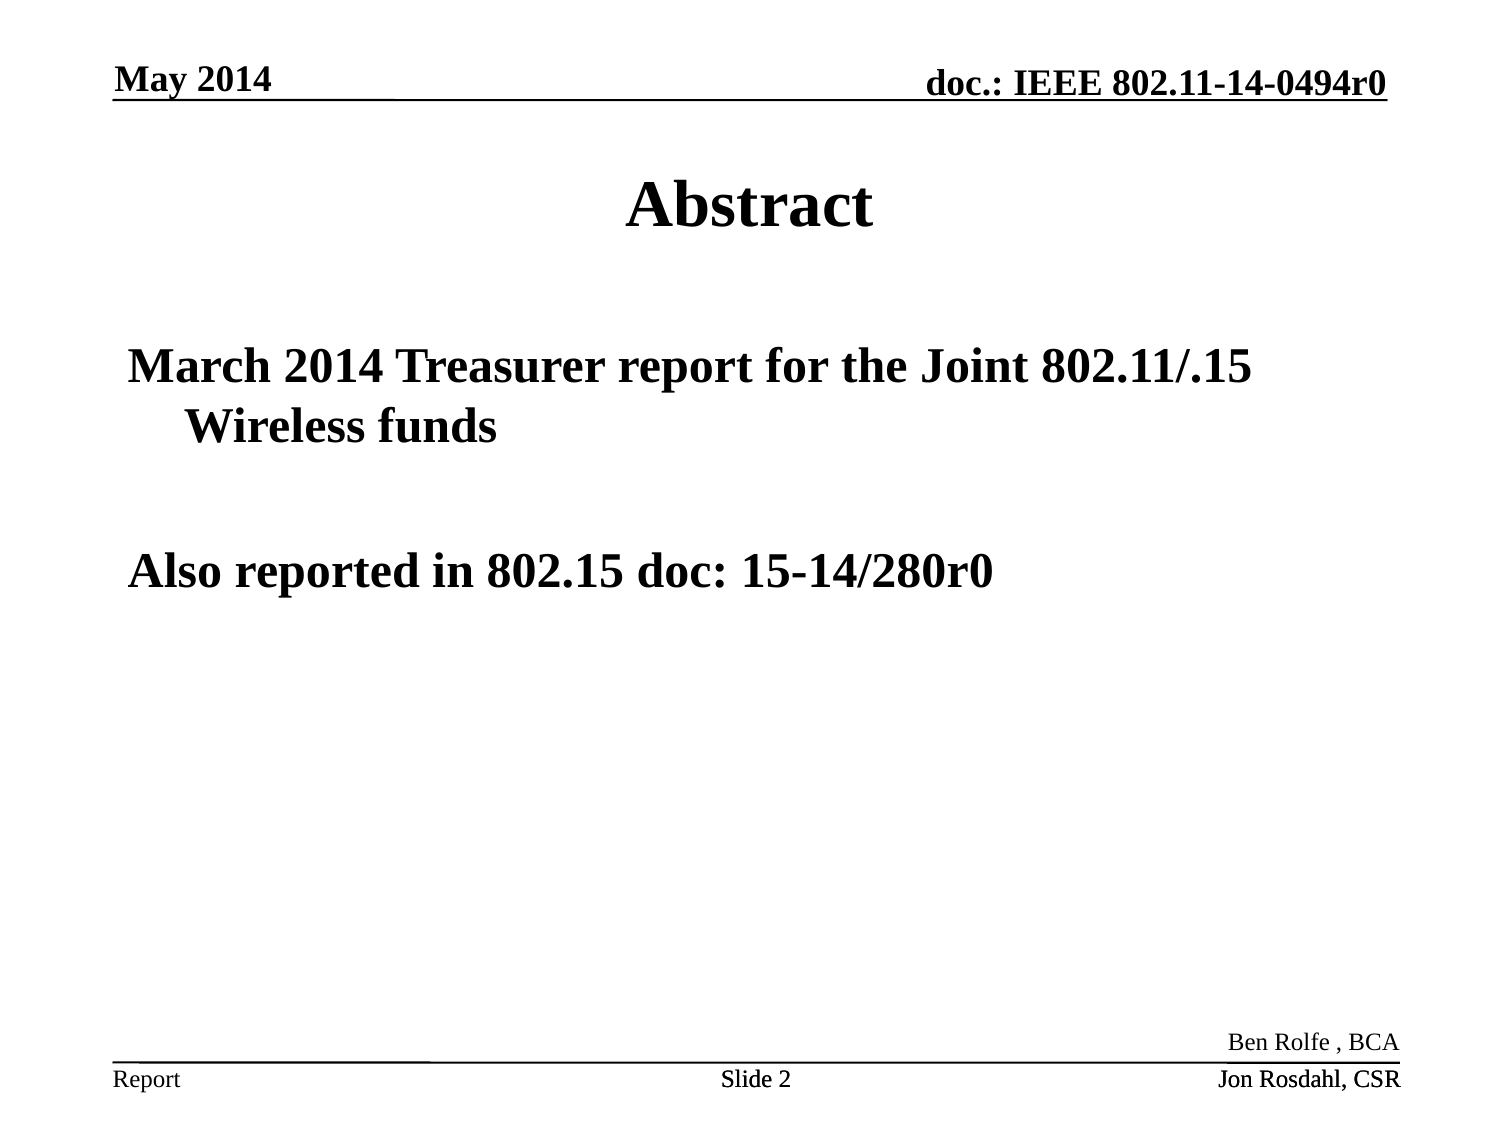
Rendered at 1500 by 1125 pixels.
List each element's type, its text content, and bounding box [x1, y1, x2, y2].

text_box Ben Rolfe , BCA [1212, 1025, 1400, 1056]
text_box Slide 2 [712, 1062, 800, 1122]
list March 2014 Treasurer report for the Joint 802.11/.15 Wireless funds Also reported in 802.15 doc: 15-14/280r0 [112, 324, 1388, 1001]
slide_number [114, 54, 423, 100]
footer Jon Rosdahl, CSR [878, 1061, 1402, 1093]
title Abstract [112, 112, 1388, 288]
text_box Jon Rosdahl, CSR [902, 1062, 1402, 1092]
